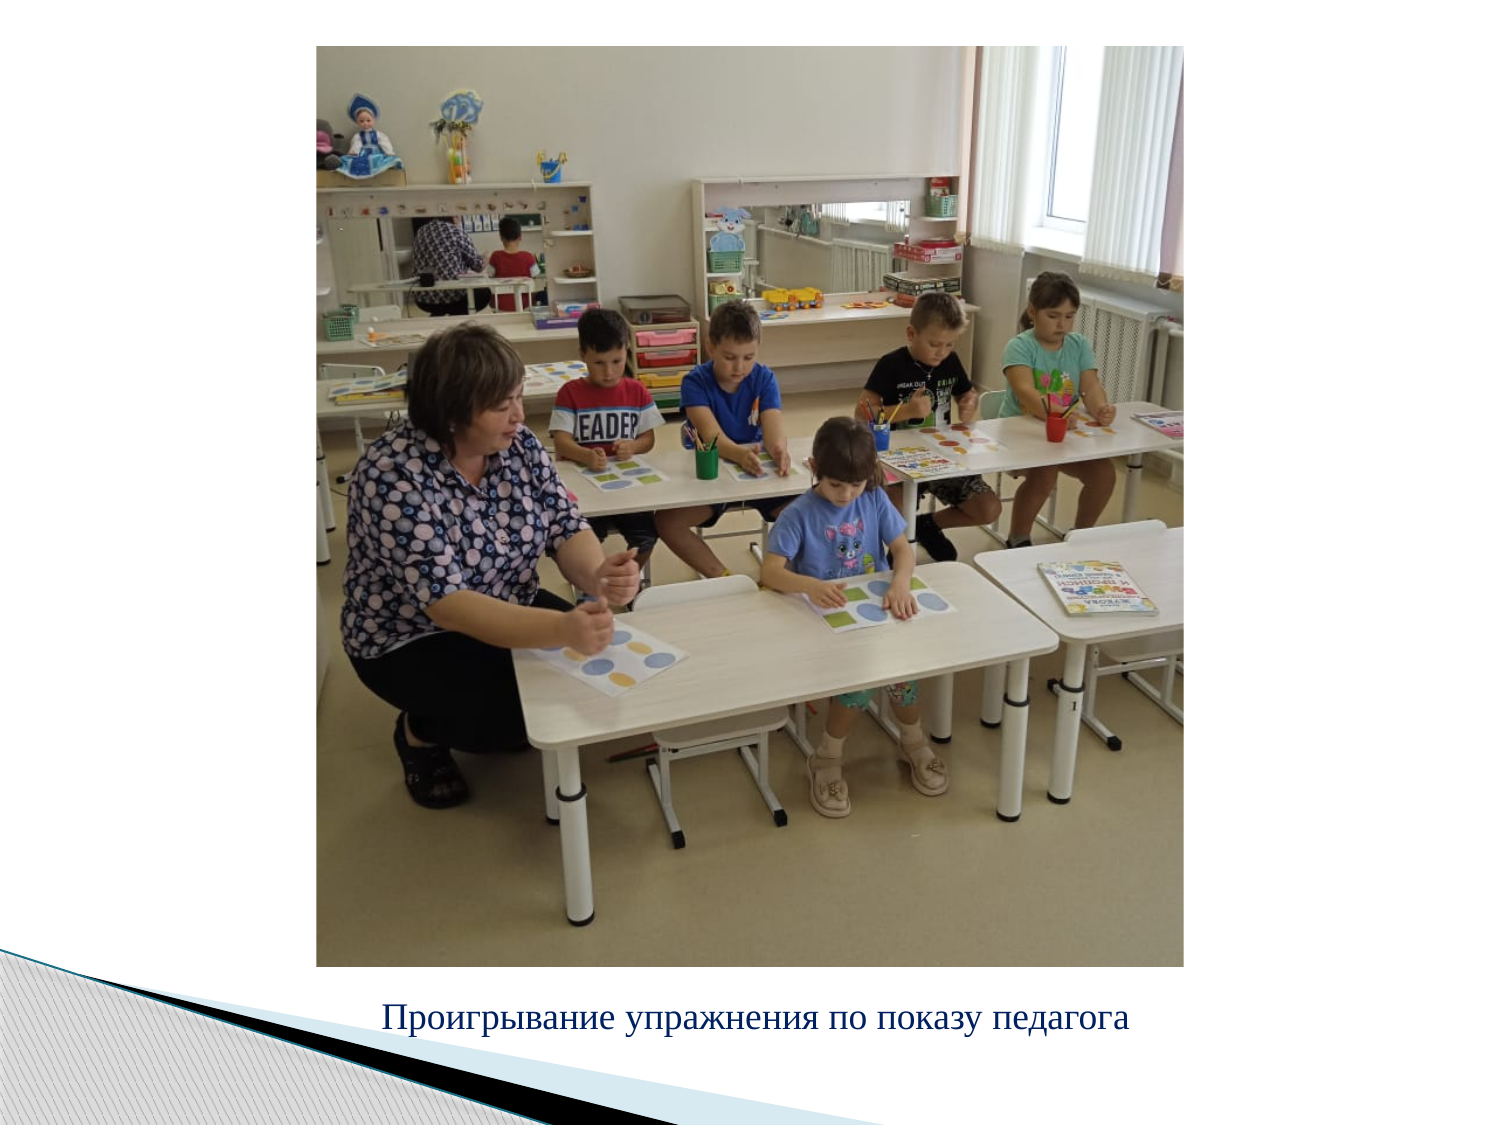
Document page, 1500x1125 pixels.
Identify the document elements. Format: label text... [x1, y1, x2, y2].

text_box Проигрывание упражнения по показу педагога [269, 984, 1243, 1045]
picture [316, 46, 1184, 967]
